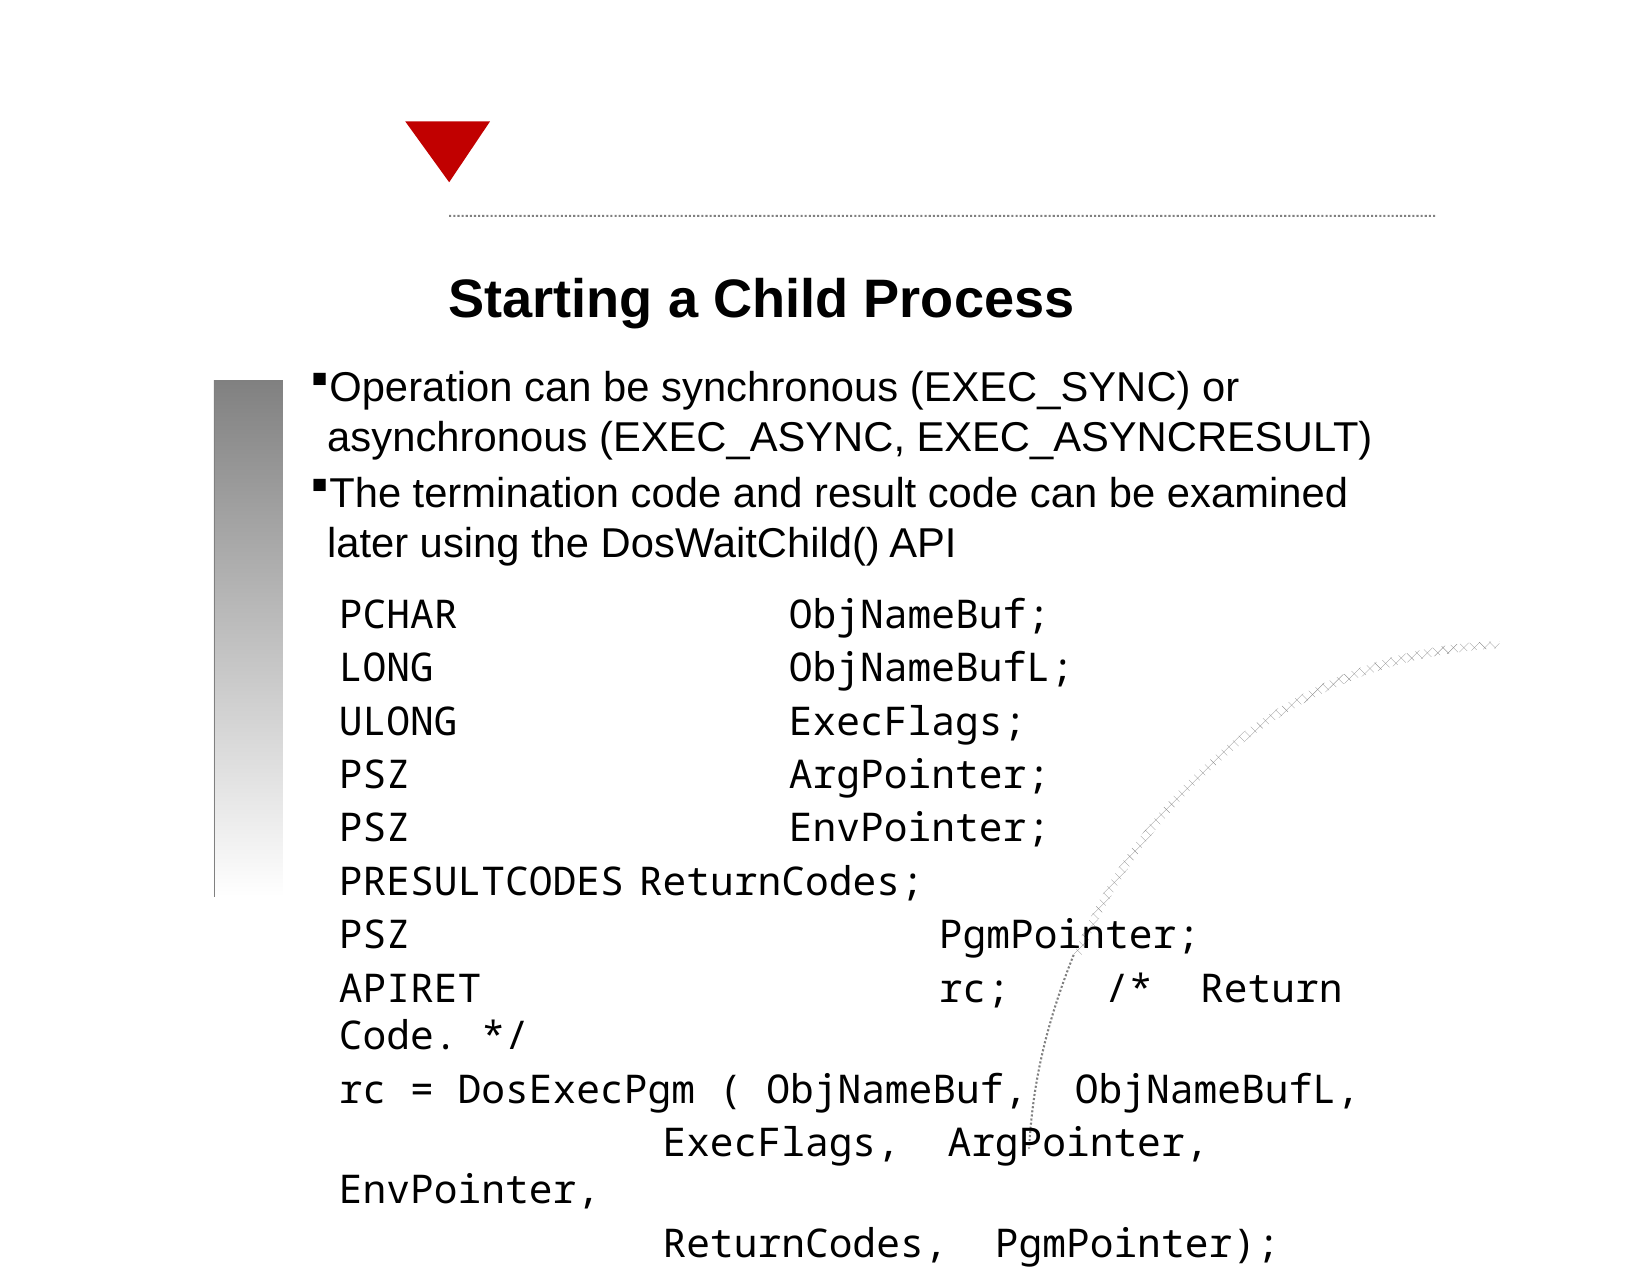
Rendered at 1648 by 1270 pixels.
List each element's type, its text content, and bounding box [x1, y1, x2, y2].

text_box PCHAR ObjNameBuf; LONG ObjNameBufL; ULONG ExecFlags; PSZ ArgPointer; PSZ EnvPointer; PRESULTCODES ReturnCodes; PSZ PgmPointer; APIRET rc; /* Return Code. */ rc = DosExecPgm ( ObjNameBuf, ObjNameBufL, ExecFlags, ArgPointer, EnvPointer, ReturnCodes, PgmPointer); [339, 588, 1462, 1266]
text_box Operation can be synchronous (EXEC_SYNC) or asynchronous (EXEC_ASYNC, EXEC_ASYNCRESULT) The termination code and result code can be examined later using the DosWaitChild() API [310, 359, 1434, 566]
text_box Starting a Child Process [448, 263, 1439, 329]
